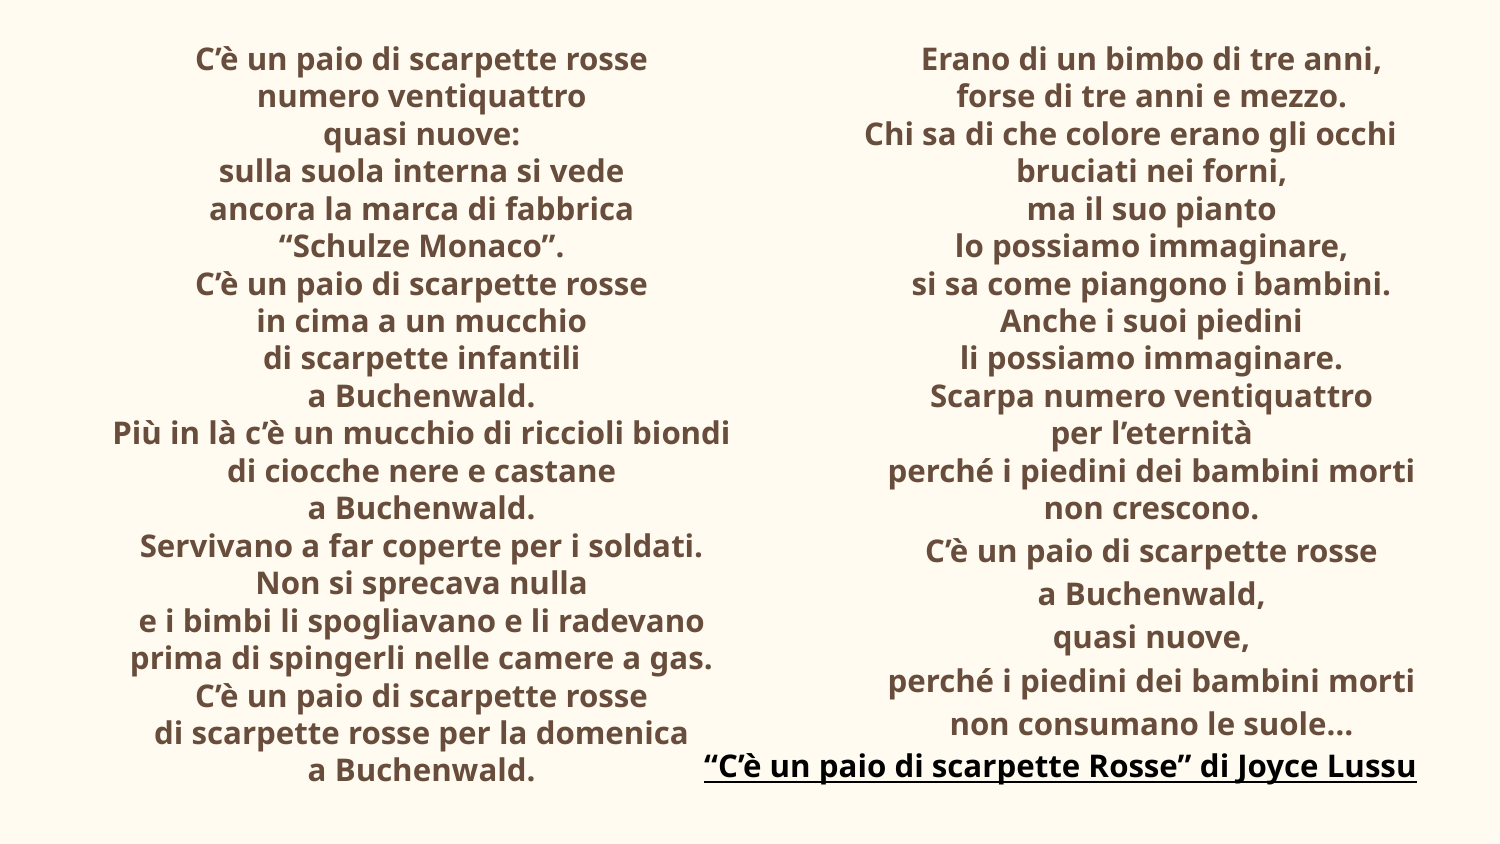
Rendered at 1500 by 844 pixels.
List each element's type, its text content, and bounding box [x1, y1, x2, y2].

text_box Erano di un bimbo di tre anni, forse di tre anni e mezzo. Chi sa di che colore erano gli occhi bruciati nei forni, ma il suo pianto lo possiamo immaginare, si sa come piangono i bambini. Anche i suoi piedini li possiamo immaginare. Scarpa numero ventiquattro per l’eternità perché i piedini dei bambini morti non crescono. C’è un paio di scarpette rosse a Buchenwald, quasi nuove, perché i piedini dei bambini morti non consumano le suole… [849, 24, 1455, 724]
list C’è un paio di scarpette rosse numero ventiquattro quasi nuove: sulla suola interna si vede ancora la marca di fabbrica “Schulze Monaco”. C’è un paio di scarpette rosse in cima a un mucchio di scarpette infantili a Buchenwald. Più in là c’è un mucchio di riccioli biondi di ciocche nere e castane a Buchenwald. Servivano a far coperte per i soldati. Non si sprecava nulla e i bimbi li spogliavano e li radevano prima di spingerli nelle camere a gas. C’è un paio di scarpette rosse di scarpette rosse per la domenica a Buchenwald. [93, 24, 750, 800]
text_box “C’è un paio di scarpette Rosse” di Joyce Lussu [645, 724, 1477, 843]
